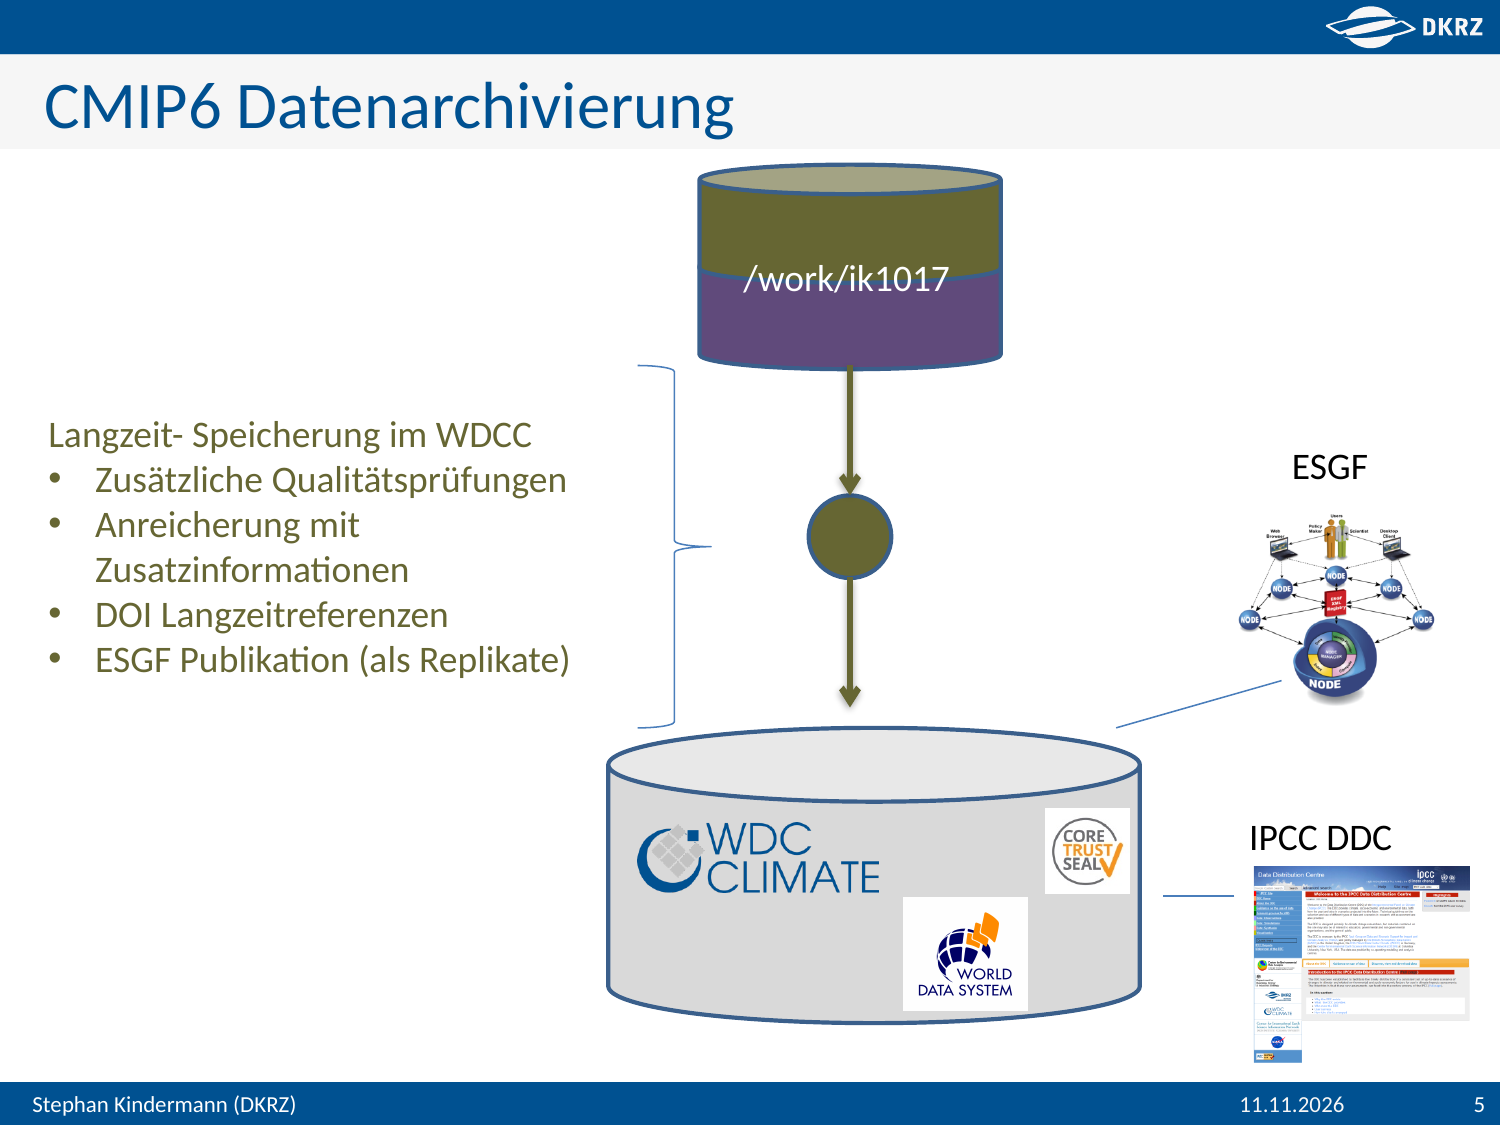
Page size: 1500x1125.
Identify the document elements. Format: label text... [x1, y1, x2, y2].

text_box [637, 364, 676, 402]
picture [1045, 808, 1130, 894]
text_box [1115, 680, 1282, 729]
picture [1253, 865, 1470, 1074]
text_box [695, 545, 712, 549]
text_box ESGF [1277, 434, 1447, 495]
picture [903, 897, 1028, 1011]
text_box IPCC DDC [1234, 805, 1500, 866]
text_box [697, 270, 1003, 372]
slide_number 5 [1376, 1082, 1500, 1125]
picture [1233, 510, 1437, 708]
text_box [806, 493, 894, 580]
text_box /work/ik1017 [728, 246, 977, 307]
picture [637, 822, 879, 894]
text_box [637, 688, 676, 729]
text_box Langzeit- Speicherung im WDCC Zusätzliche Qualitätsprüfungen Anreicherung mit Zusatzinformationen DOI Langzeitreferenzen ESGF Publikation (als Replikate) [33, 402, 695, 688]
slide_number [1187, 1082, 1360, 1125]
title CMIP6 Datenarchivierung [0, 54, 1500, 149]
text_box [606, 725, 1142, 1026]
text_box [697, 162, 1003, 279]
